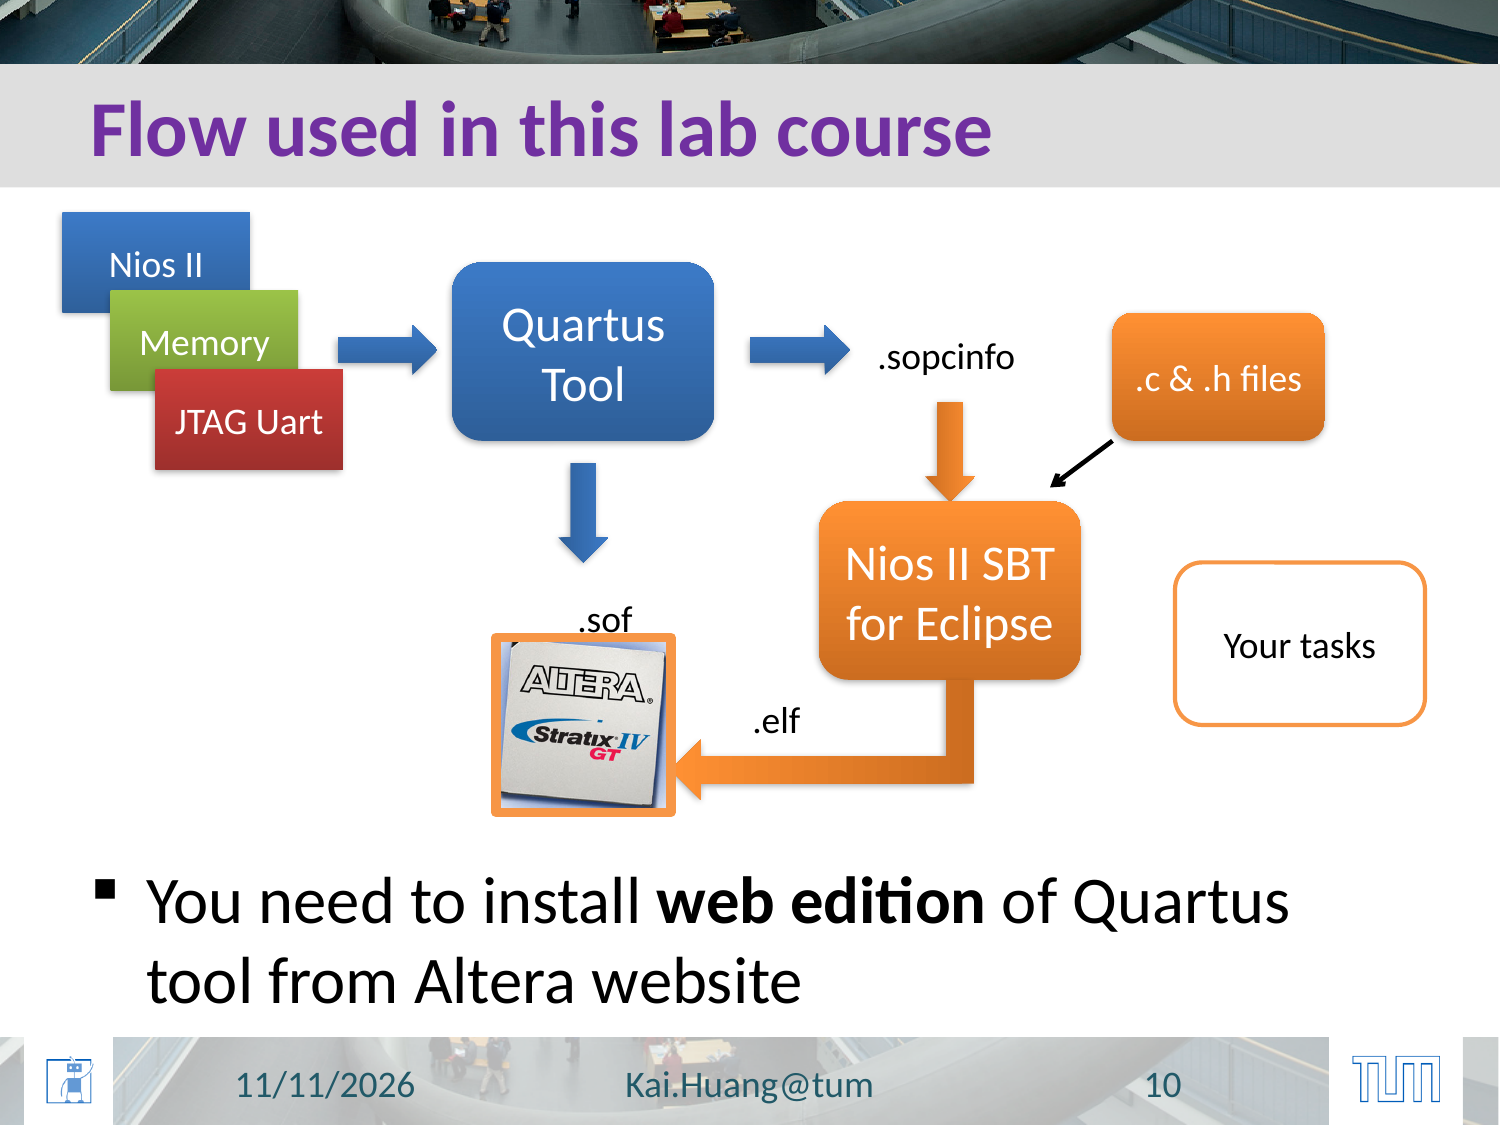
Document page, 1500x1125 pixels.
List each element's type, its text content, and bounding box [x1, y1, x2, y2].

footer Kai.Huang@tum [512, 1052, 988, 1113]
text_box JTAG Uart [155, 369, 343, 470]
text_box Your tasks [1172, 560, 1428, 728]
text_box Memory [110, 290, 299, 391]
picture [0, 0, 1500, 64]
text_box .sopcinfo [862, 324, 1038, 385]
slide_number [162, 1052, 488, 1113]
slide_number 10 [1012, 1052, 1313, 1113]
picture [0, 1032, 1500, 1125]
text_box [558, 462, 609, 563]
text_box [924, 401, 976, 499]
text_box [750, 324, 850, 376]
text_box Nios II SBT for Eclipse [818, 501, 1082, 680]
text_box .elf [737, 688, 863, 748]
text_box Quartus Tool [452, 262, 715, 441]
text_box .sof [562, 587, 688, 648]
text_box [677, 679, 974, 800]
title Flow used in this lab course [75, 62, 1425, 188]
text_box Nios II [62, 212, 250, 313]
picture [495, 637, 672, 813]
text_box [1049, 440, 1113, 488]
text_box .c & .h files [1112, 312, 1325, 441]
text_box [337, 324, 438, 376]
list You need to install web edition of Quartus tool from Altera website [75, 849, 1425, 1025]
